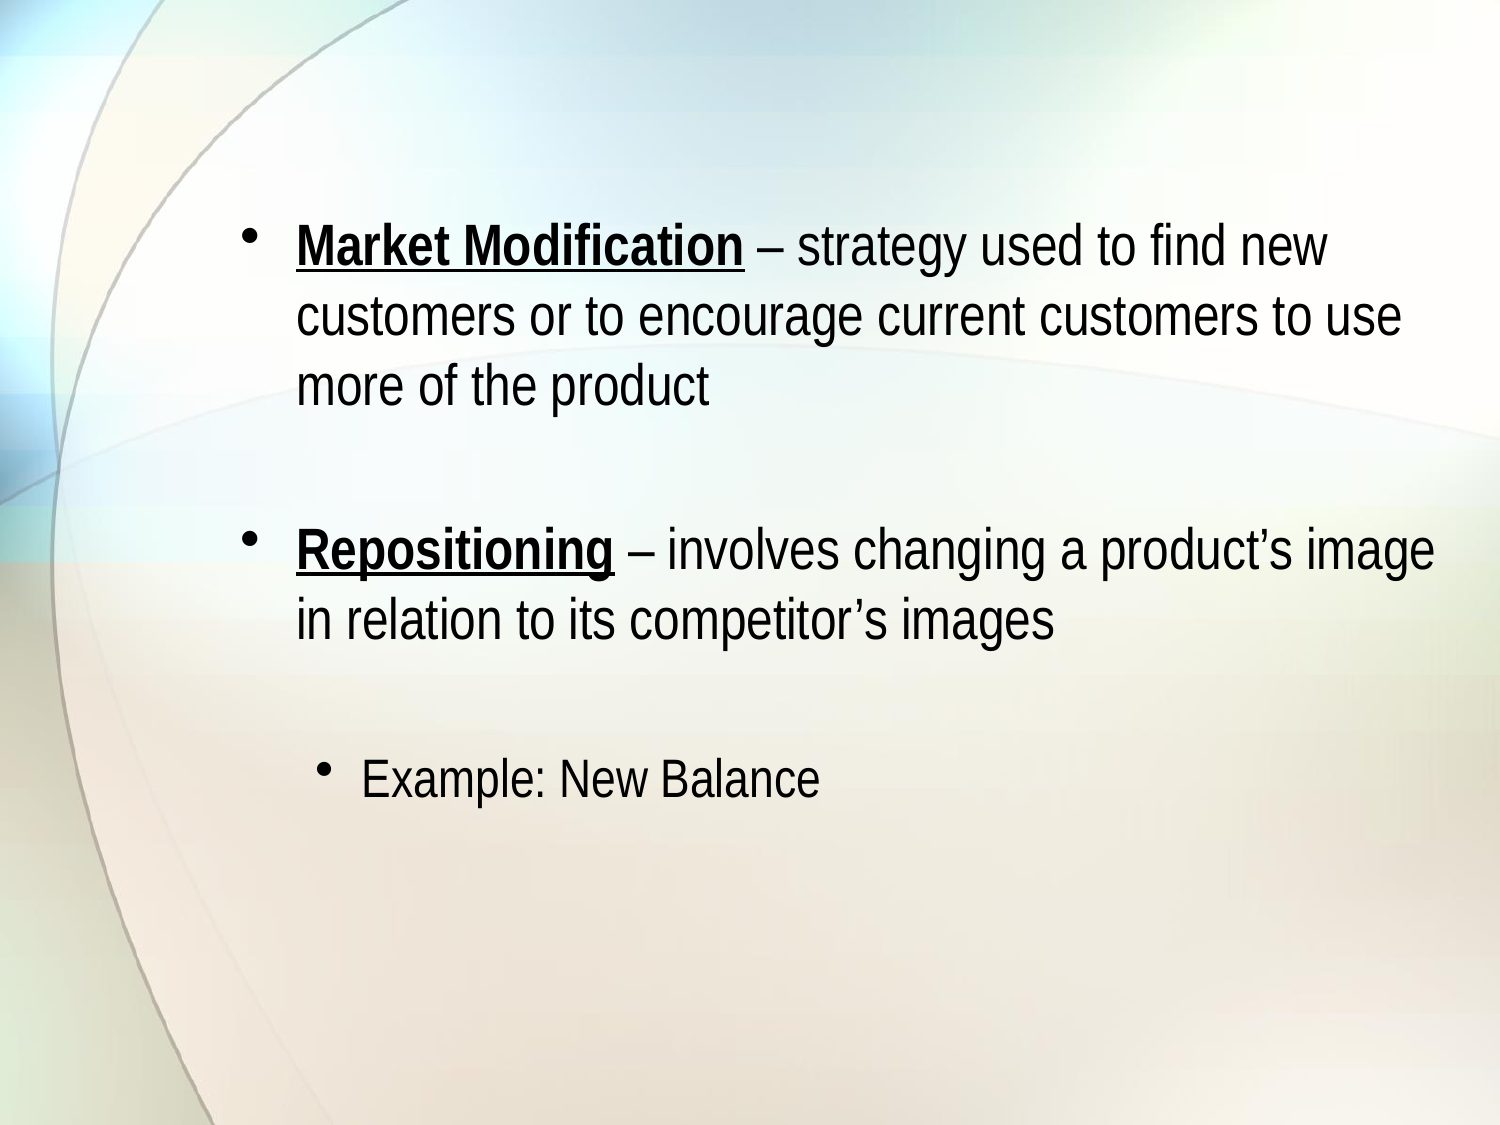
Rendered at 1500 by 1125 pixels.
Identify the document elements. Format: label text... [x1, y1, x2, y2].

picture [0, 0, 1500, 1125]
list Market Modification – strategy used to find new customers or to encourage current customers to use more of the product Repositioning – involves changing a product’s image in relation to its competitor’s images Example: New Balance [224, 199, 1463, 1026]
